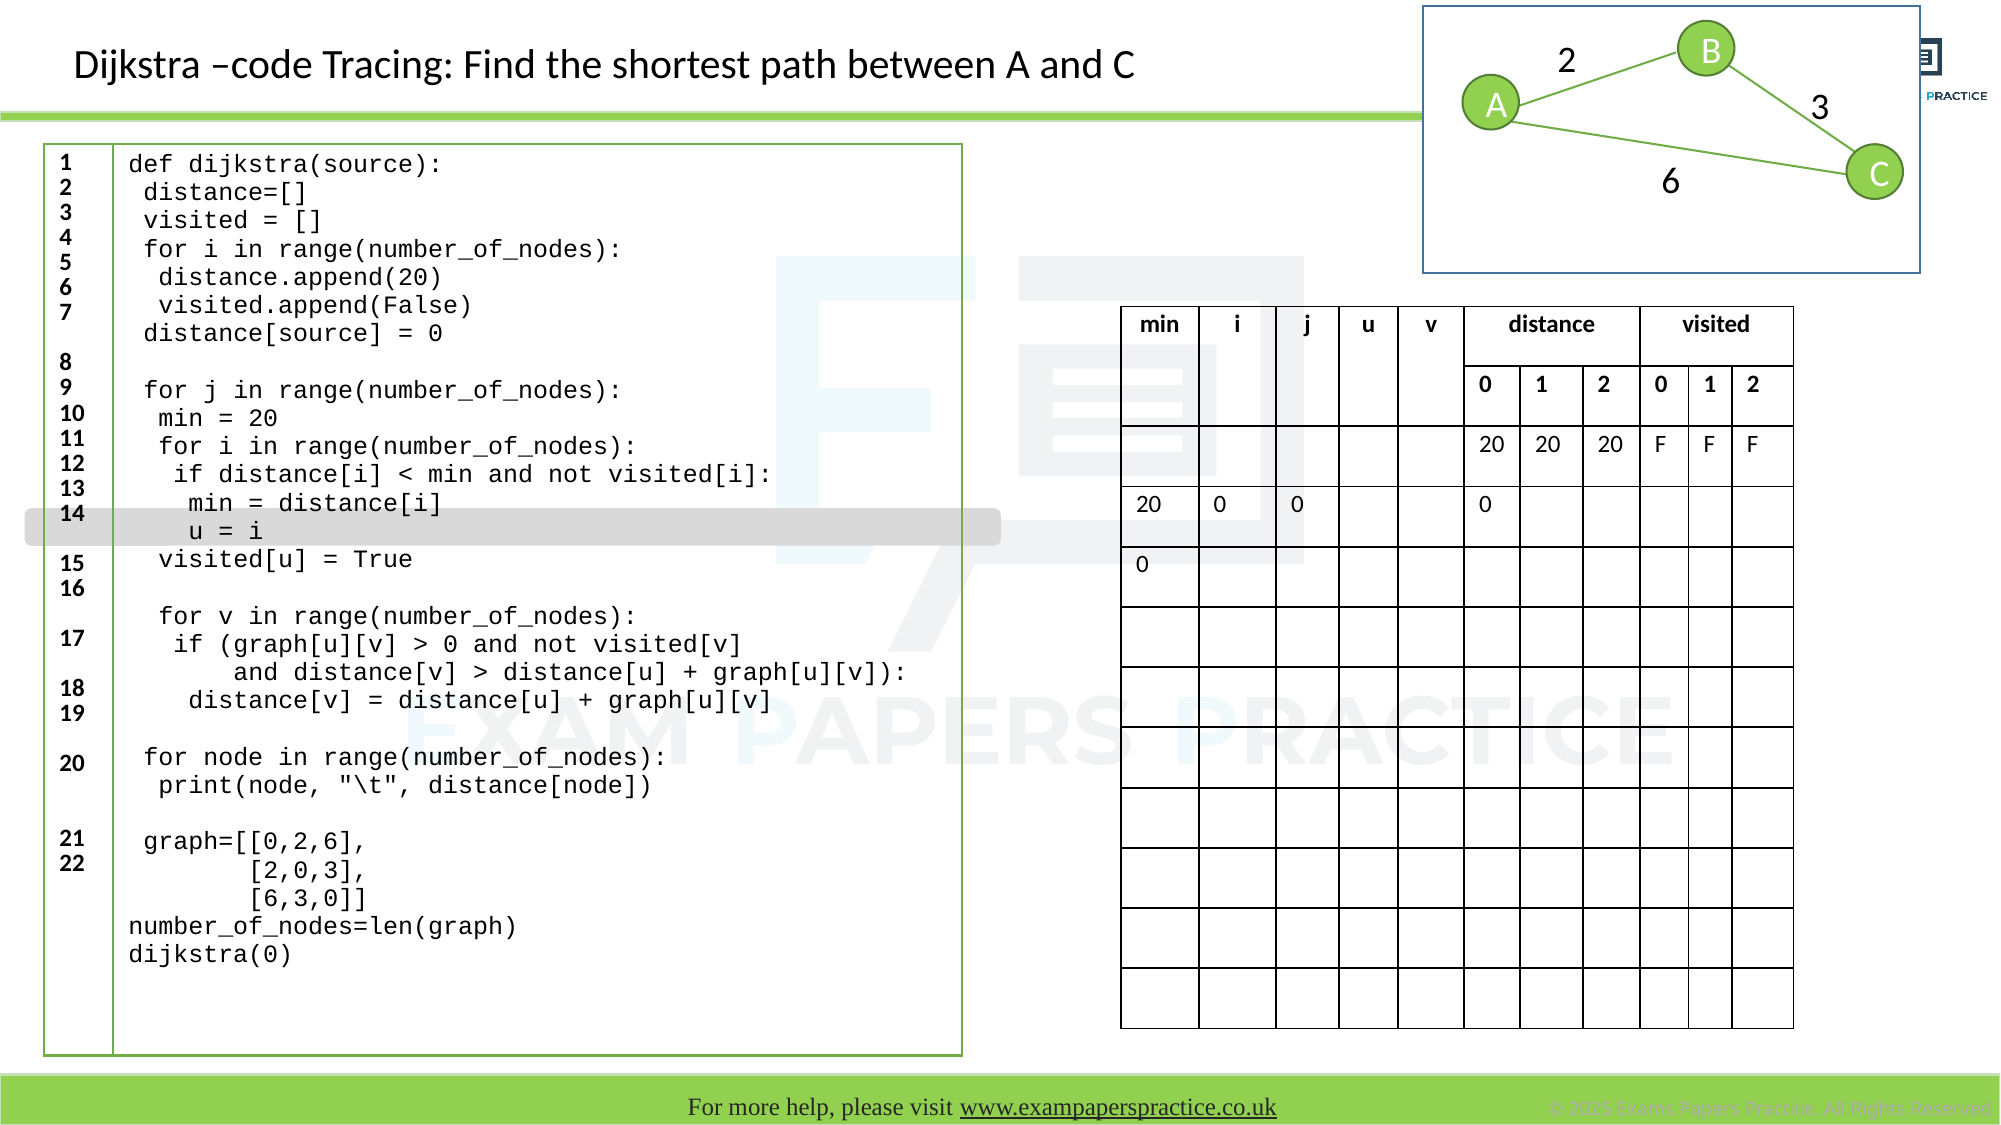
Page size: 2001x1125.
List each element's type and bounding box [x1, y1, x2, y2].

table_cell [1465, 548, 1519, 606]
table_cell [1340, 969, 1397, 1028]
table_cell [1689, 608, 1731, 666]
table_header [45, 145, 112, 1054]
table_cell [1521, 487, 1582, 546]
table_cell [1277, 548, 1338, 606]
table_cell [1399, 608, 1463, 666]
table_cell [1277, 969, 1338, 1028]
table_cell [1465, 969, 1519, 1028]
table_cell [1465, 789, 1519, 847]
table_cell [1465, 487, 1519, 546]
table_header [1465, 307, 1639, 365]
table_cell [1340, 728, 1397, 787]
table_cell [1641, 728, 1688, 787]
table_cell [1733, 367, 1793, 425]
table_header [114, 145, 961, 1054]
text_box [1422, 5, 1921, 274]
table_cell [1584, 849, 1639, 907]
table_header [1277, 307, 1338, 425]
table_cell [1465, 668, 1519, 726]
table_cell [1733, 668, 1793, 726]
table_cell [1521, 849, 1582, 907]
table_cell [1641, 909, 1688, 967]
table_cell [1122, 668, 1198, 726]
table_cell [1521, 548, 1582, 606]
table_cell [1200, 728, 1275, 787]
table_header [1399, 307, 1463, 425]
table_cell [1399, 969, 1463, 1028]
table_cell [1521, 969, 1582, 1028]
table_cell [1733, 487, 1793, 546]
table_cell [1399, 487, 1463, 546]
table_cell [1733, 728, 1793, 787]
table_cell [1200, 668, 1275, 726]
table_cell [1641, 427, 1688, 486]
table_cell [1521, 728, 1582, 787]
table_cell [1584, 608, 1639, 666]
table_cell [1399, 548, 1463, 606]
table_cell [1340, 668, 1397, 726]
table_cell [1641, 668, 1688, 726]
table_cell [1521, 668, 1582, 726]
table_cell [1200, 789, 1275, 847]
table_cell [1122, 728, 1198, 787]
table_cell [1521, 909, 1582, 967]
table_cell [1465, 849, 1519, 907]
table_cell [1277, 849, 1338, 907]
table_cell [1584, 367, 1639, 425]
table_cell [1340, 487, 1397, 546]
table_cell [1200, 427, 1275, 486]
table_cell [1399, 427, 1463, 486]
table_cell [1200, 487, 1275, 546]
table_header [1122, 307, 1198, 425]
table_cell [1733, 969, 1793, 1028]
table_cell [1340, 849, 1397, 907]
table_cell [1584, 668, 1639, 726]
table_cell [1277, 909, 1338, 967]
table_cell [1641, 789, 1688, 847]
table_cell [1465, 909, 1519, 967]
table_cell [1641, 849, 1688, 907]
table_cell [1641, 969, 1688, 1028]
table_cell [1521, 367, 1582, 425]
table_cell [1689, 849, 1731, 907]
table_header [1200, 307, 1275, 425]
table_cell [1122, 849, 1198, 907]
table_cell [1277, 728, 1338, 787]
table_cell [1200, 608, 1275, 666]
table_cell [1340, 909, 1397, 967]
table_cell [1689, 548, 1731, 606]
table_header [1641, 307, 1793, 365]
table_cell [1465, 728, 1519, 787]
table_cell [1733, 849, 1793, 907]
table_cell [1641, 487, 1688, 546]
table_cell [1689, 487, 1731, 546]
table_cell [1122, 909, 1198, 967]
table_cell [1689, 909, 1731, 967]
table_cell [1399, 728, 1463, 787]
table_cell [1584, 548, 1639, 606]
table_cell [1733, 789, 1793, 847]
table_cell [1340, 608, 1397, 666]
table_cell [1340, 427, 1397, 486]
table_cell [1584, 789, 1639, 847]
table_cell [1122, 487, 1198, 546]
table_cell [1200, 969, 1275, 1028]
table_cell [1689, 427, 1731, 486]
table_cell [1465, 367, 1519, 425]
table_cell [1584, 427, 1639, 486]
table_cell [1733, 608, 1793, 666]
table_cell [1277, 427, 1338, 486]
table_cell [1200, 909, 1275, 967]
table_cell [1122, 548, 1198, 606]
table_cell [1733, 427, 1793, 486]
table_cell [1584, 487, 1639, 546]
text_box [58, 29, 1152, 94]
table_cell [1122, 427, 1198, 486]
table_cell [1641, 608, 1688, 666]
table_cell [1584, 728, 1639, 787]
table_cell [1277, 608, 1338, 666]
table_cell [1200, 548, 1275, 606]
text_box [24, 508, 43, 546]
table_header [1340, 307, 1397, 425]
table_cell [1733, 909, 1793, 967]
table_cell [1641, 548, 1688, 606]
table_cell [1465, 608, 1519, 666]
table_cell [1465, 427, 1519, 486]
table_cell [1584, 969, 1639, 1028]
table_cell [1689, 789, 1731, 847]
table_cell [1521, 427, 1582, 486]
table_cell [1399, 668, 1463, 726]
table_cell [1689, 668, 1731, 726]
table_cell [1277, 668, 1338, 726]
table_cell [1399, 909, 1463, 967]
table_cell [1733, 548, 1793, 606]
table_cell [1584, 909, 1639, 967]
text_box [963, 508, 1001, 546]
table_cell [1689, 728, 1731, 787]
table_cell [1122, 969, 1198, 1028]
table_cell [1340, 548, 1397, 606]
table_cell [1641, 367, 1688, 425]
table_cell [1689, 367, 1731, 425]
table_cell [1689, 969, 1731, 1028]
table_cell [1277, 789, 1338, 847]
table_cell [1521, 789, 1582, 847]
table_cell [1340, 789, 1397, 847]
table_cell [1277, 487, 1338, 546]
table_cell [1521, 608, 1582, 666]
table_cell [1122, 789, 1198, 847]
table_cell [1122, 608, 1198, 666]
table_cell [1399, 849, 1463, 907]
table_cell [1399, 789, 1463, 847]
table_cell [1200, 849, 1275, 907]
